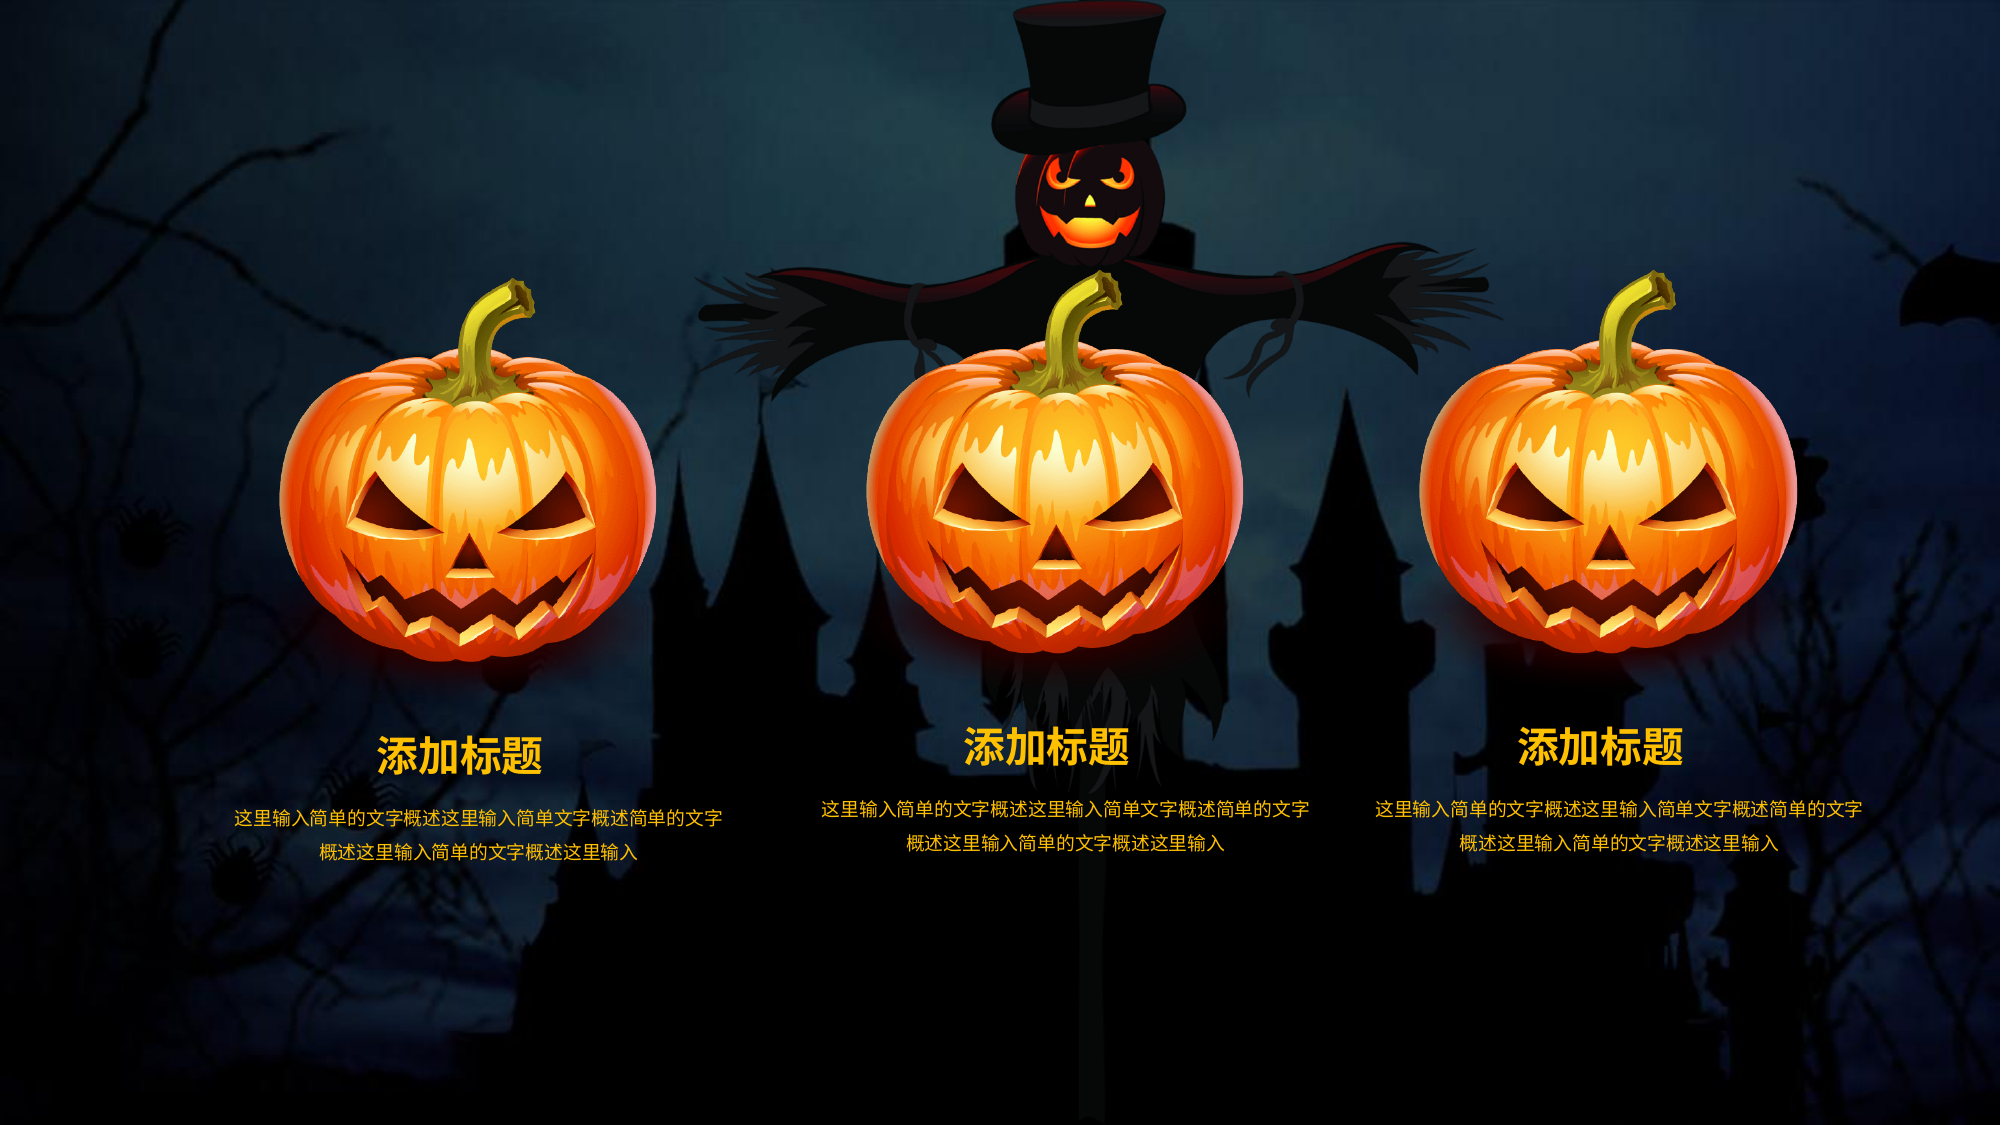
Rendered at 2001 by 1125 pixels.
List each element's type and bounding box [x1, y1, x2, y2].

picture [0, 0, 2000, 1125]
text_box [214, 722, 743, 868]
text_box [1355, 713, 1884, 859]
text_box [801, 713, 1330, 859]
